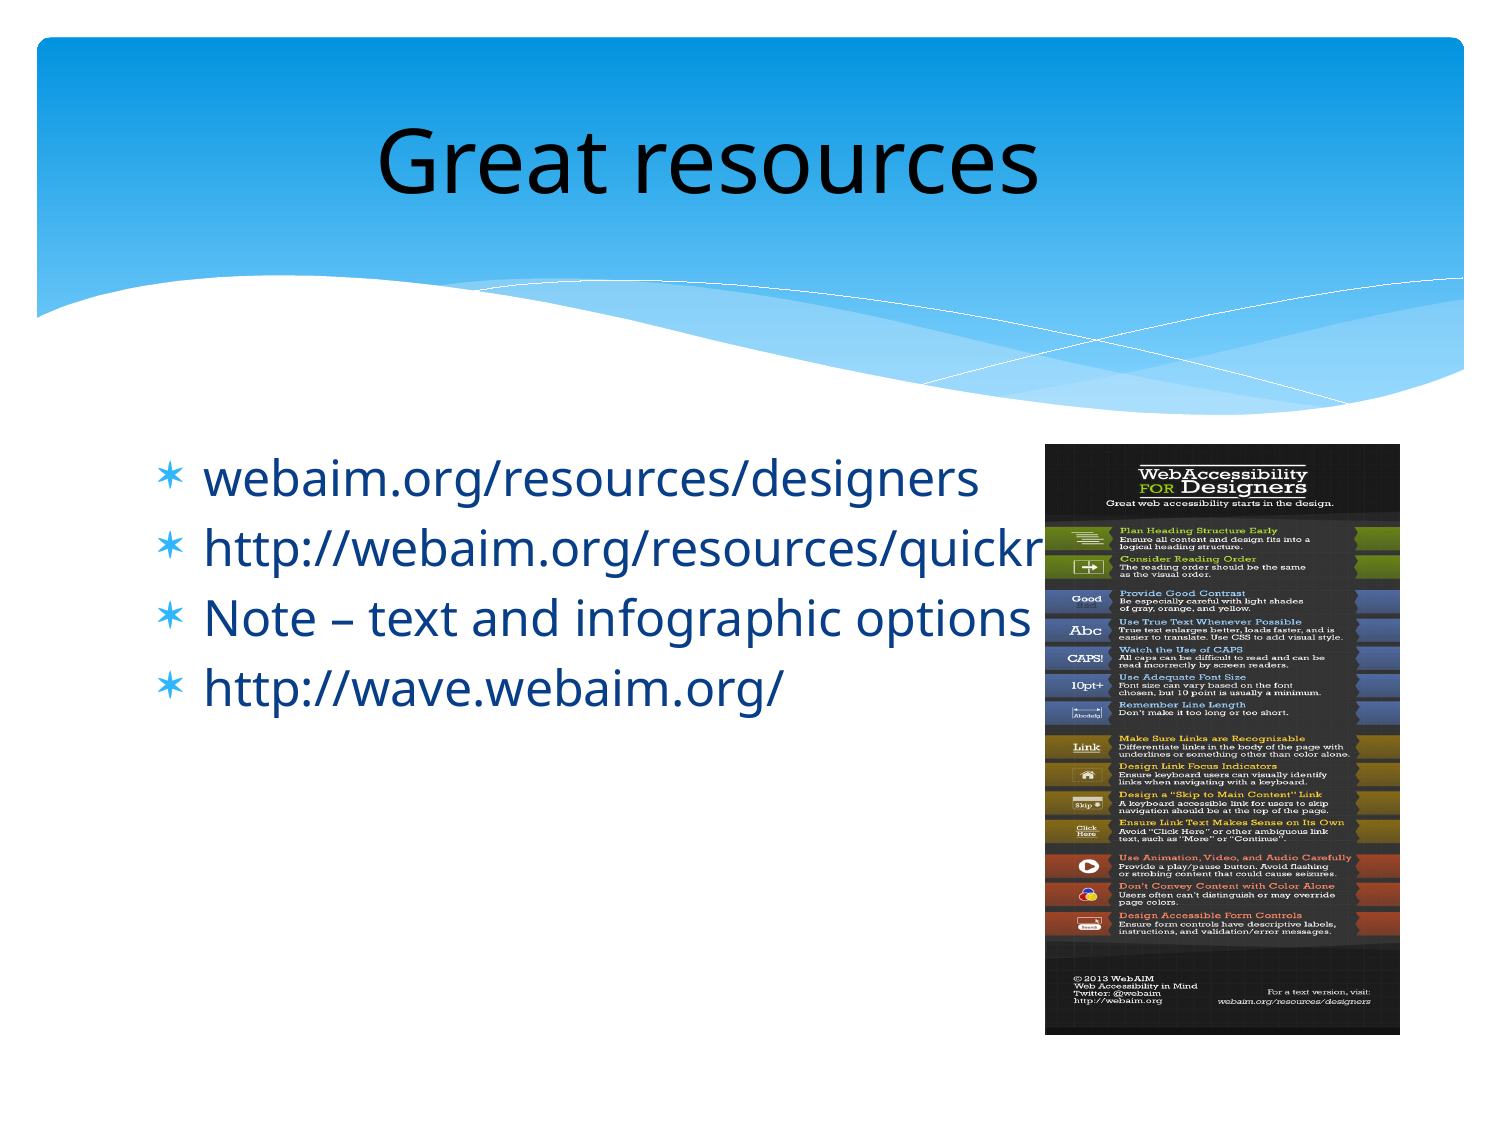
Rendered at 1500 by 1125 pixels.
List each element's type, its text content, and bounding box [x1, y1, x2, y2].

title Great resources [75, 55, 1425, 261]
list webaim.org/resources/designers http://webaim.org/resources/quickref/ Note – text and infographic options http://wave.webaim.org/ [143, 438, 1359, 1005]
picture [1045, 444, 1400, 1036]
